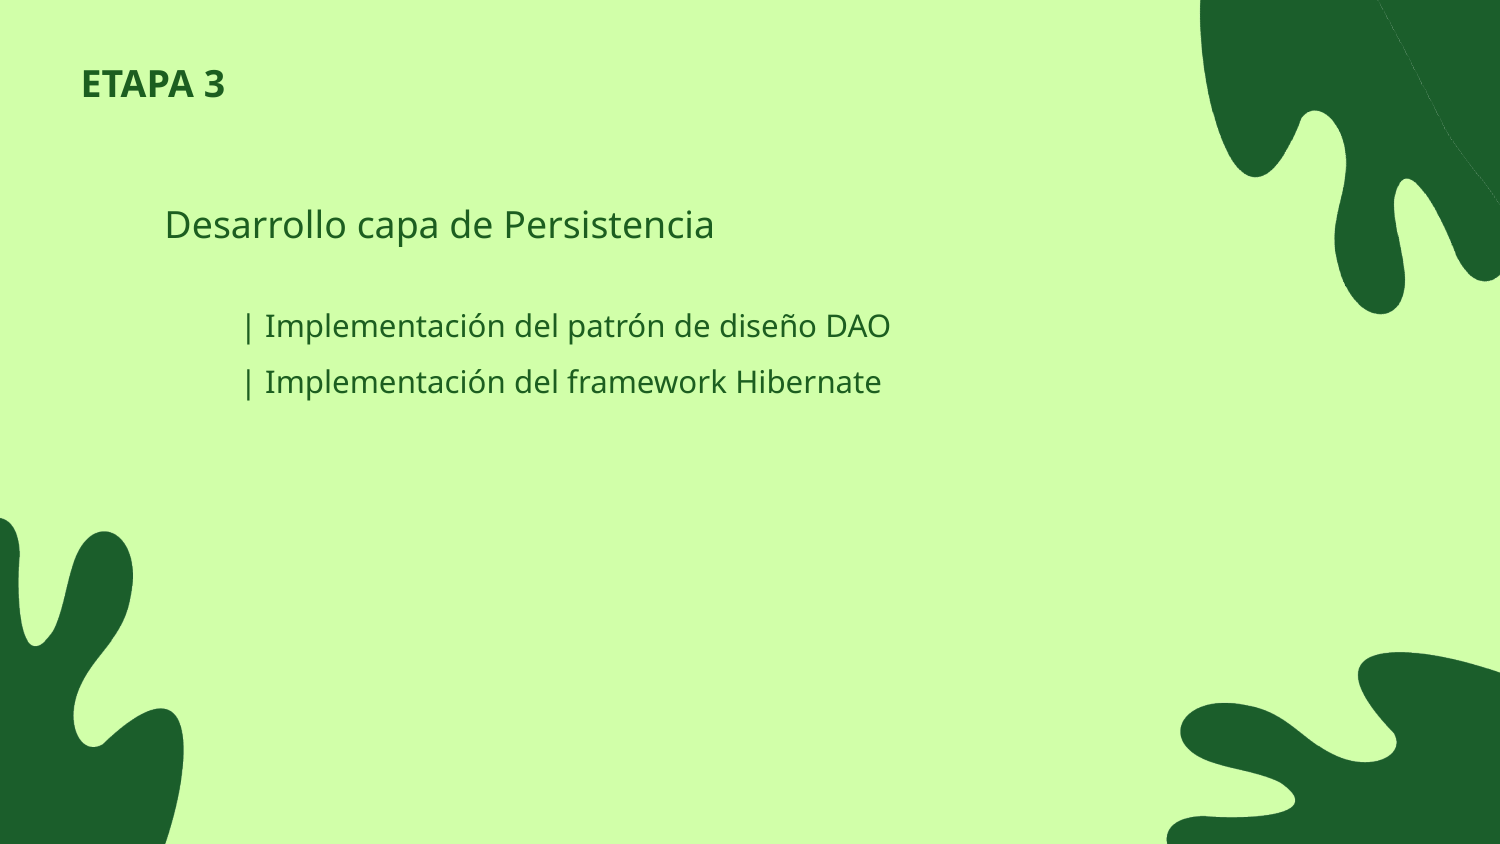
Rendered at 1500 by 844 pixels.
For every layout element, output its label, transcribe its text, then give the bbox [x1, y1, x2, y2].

picture [1149, 630, 1500, 844]
picture [1130, 0, 1500, 382]
text_box | Implementación del patrón de diseño DAO | Implementación del framework Hibernate [224, 272, 1239, 619]
title ETAPA 3 [65, 74, 647, 120]
subtitle Desarrollo capa de Persistencia [149, 178, 1125, 234]
picture [0, 501, 284, 844]
